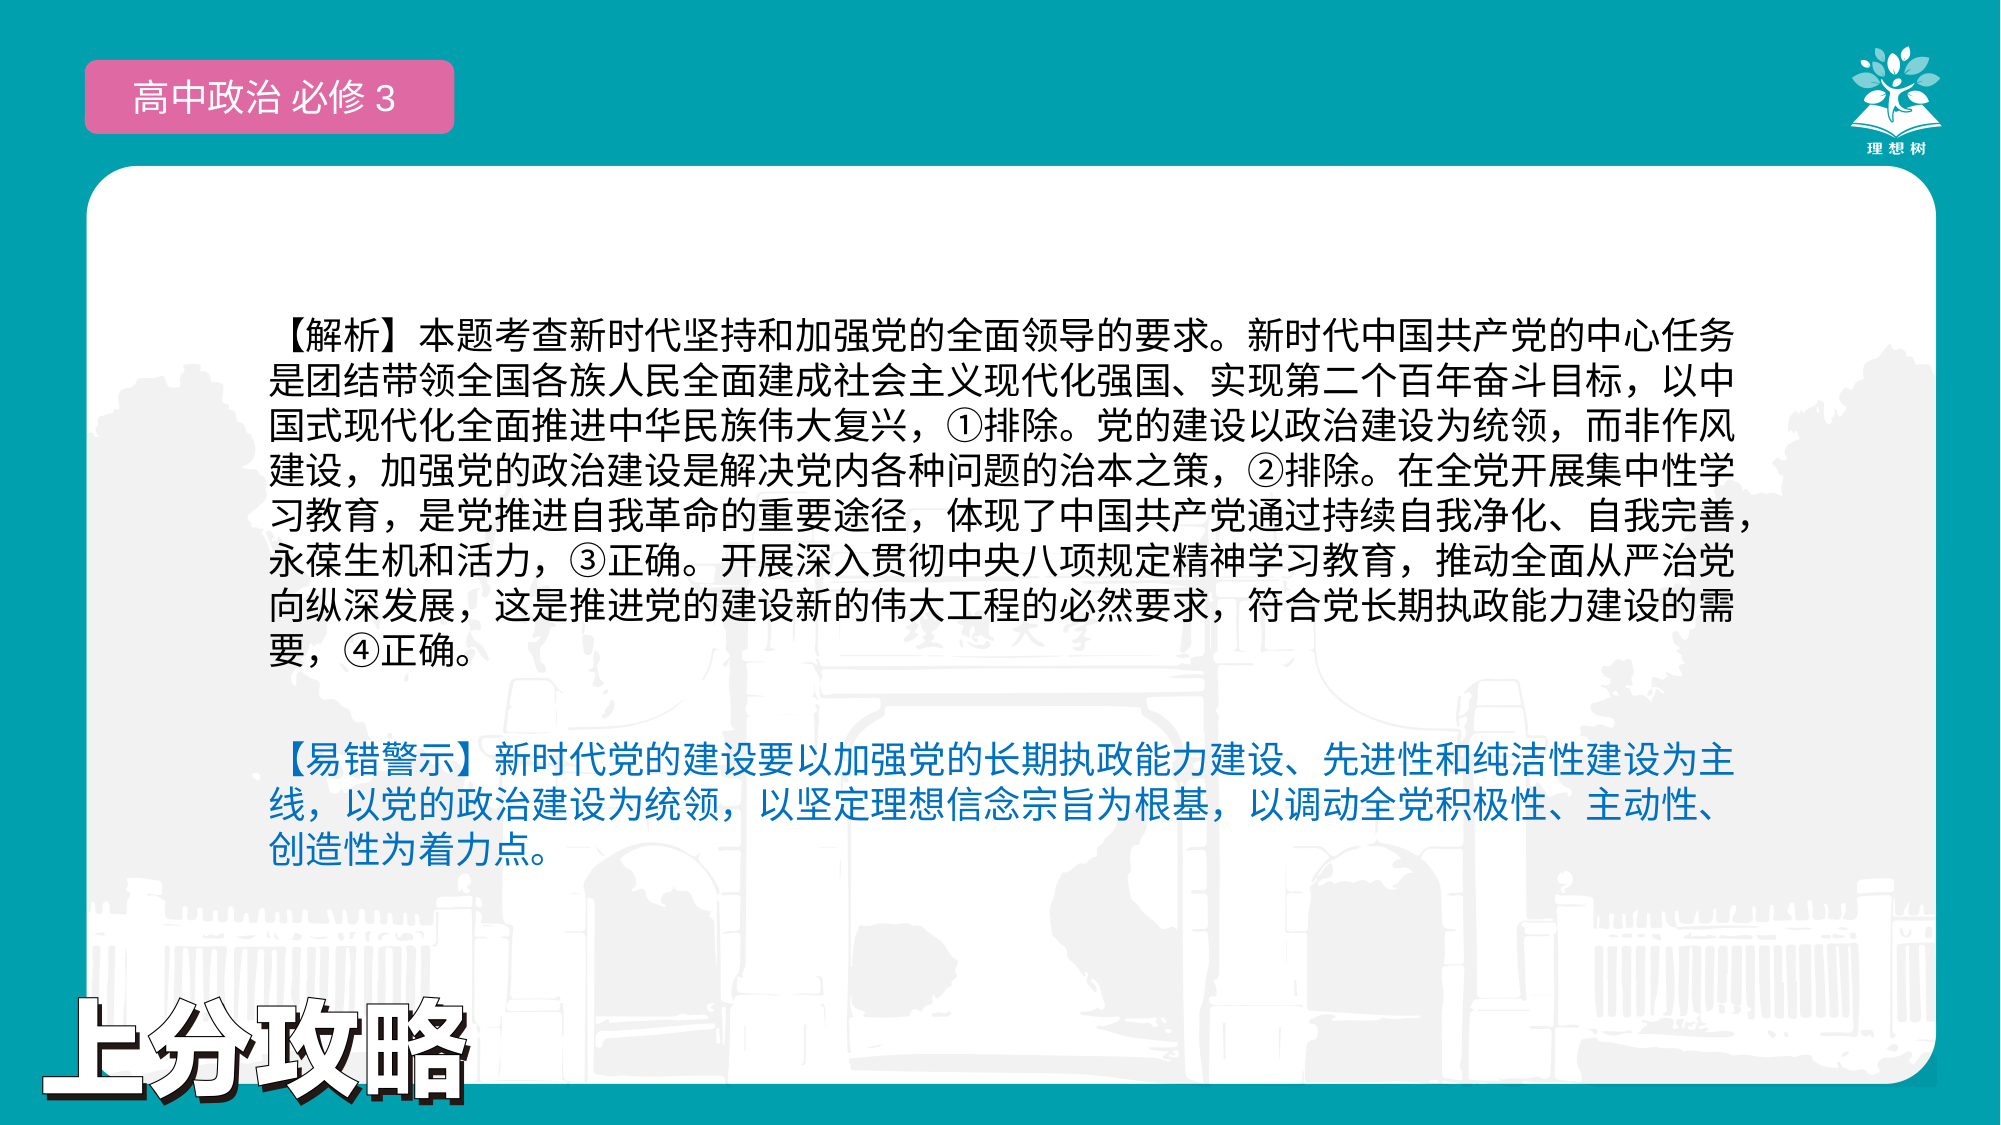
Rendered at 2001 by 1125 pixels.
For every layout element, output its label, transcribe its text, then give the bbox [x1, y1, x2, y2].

text_box 【解析】本题考查新时代坚持和加强党的全面领导的要求。新时代中国共产党的中心任务是团结带领全国各族人民全面建成社会主义现代化强国、实现第二个百年奋斗目标，以中国式现代化全面推进中华民族伟大复兴，①排除。党的建设以政治建设为统领，而非作风建设，加强党的政治建设是解决党内各种问题的治本之策，②排除。在全党开展集中性学习教育，是党推进自我革命的重要途径，体现了中国共产党通过持续自我净化、自我完善，永葆生机和活力，③正确。开展深入贯彻中央八项规定精神学习教育，推动全面从严治党向纵深发展，这是推进党的建设新的伟大工程的必然要求，符合党长期执政能力建设的需要，④正确。 [253, 304, 1751, 680]
text_box 高中政治 必修3 [83, 58, 456, 135]
picture [0, 0, 2001, 1125]
text_box 【易错警示】新时代党的建设要以加强党的长期执政能力建设、先进性和纯洁性建设为主线，以党的政治建设为统领，以坚定理想信念宗旨为根基，以调动全党积极性、主动性、创造性为着力点。 [253, 728, 1751, 879]
